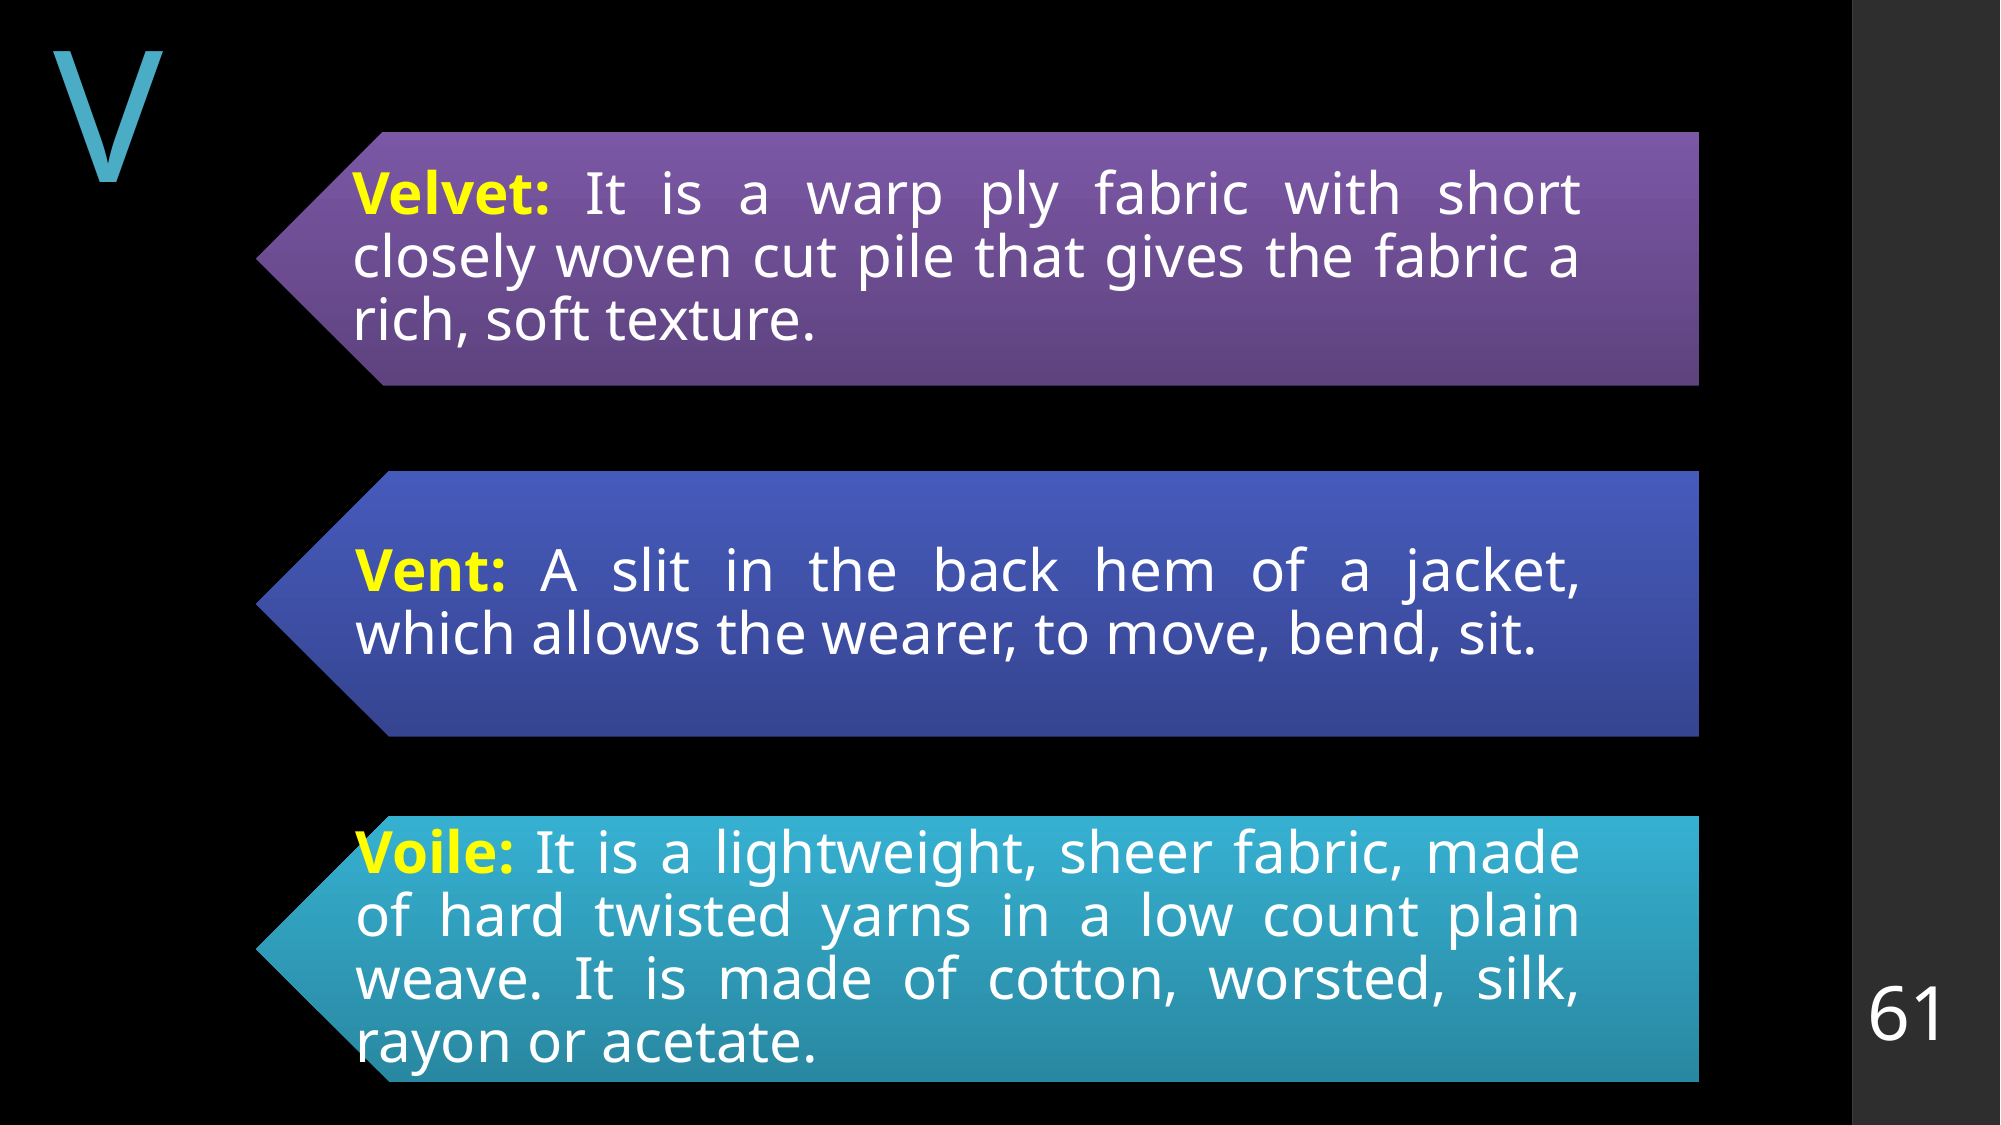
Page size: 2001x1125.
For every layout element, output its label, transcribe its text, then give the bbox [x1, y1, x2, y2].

text_box V [38, 0, 179, 121]
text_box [0, 125, 1996, 1083]
